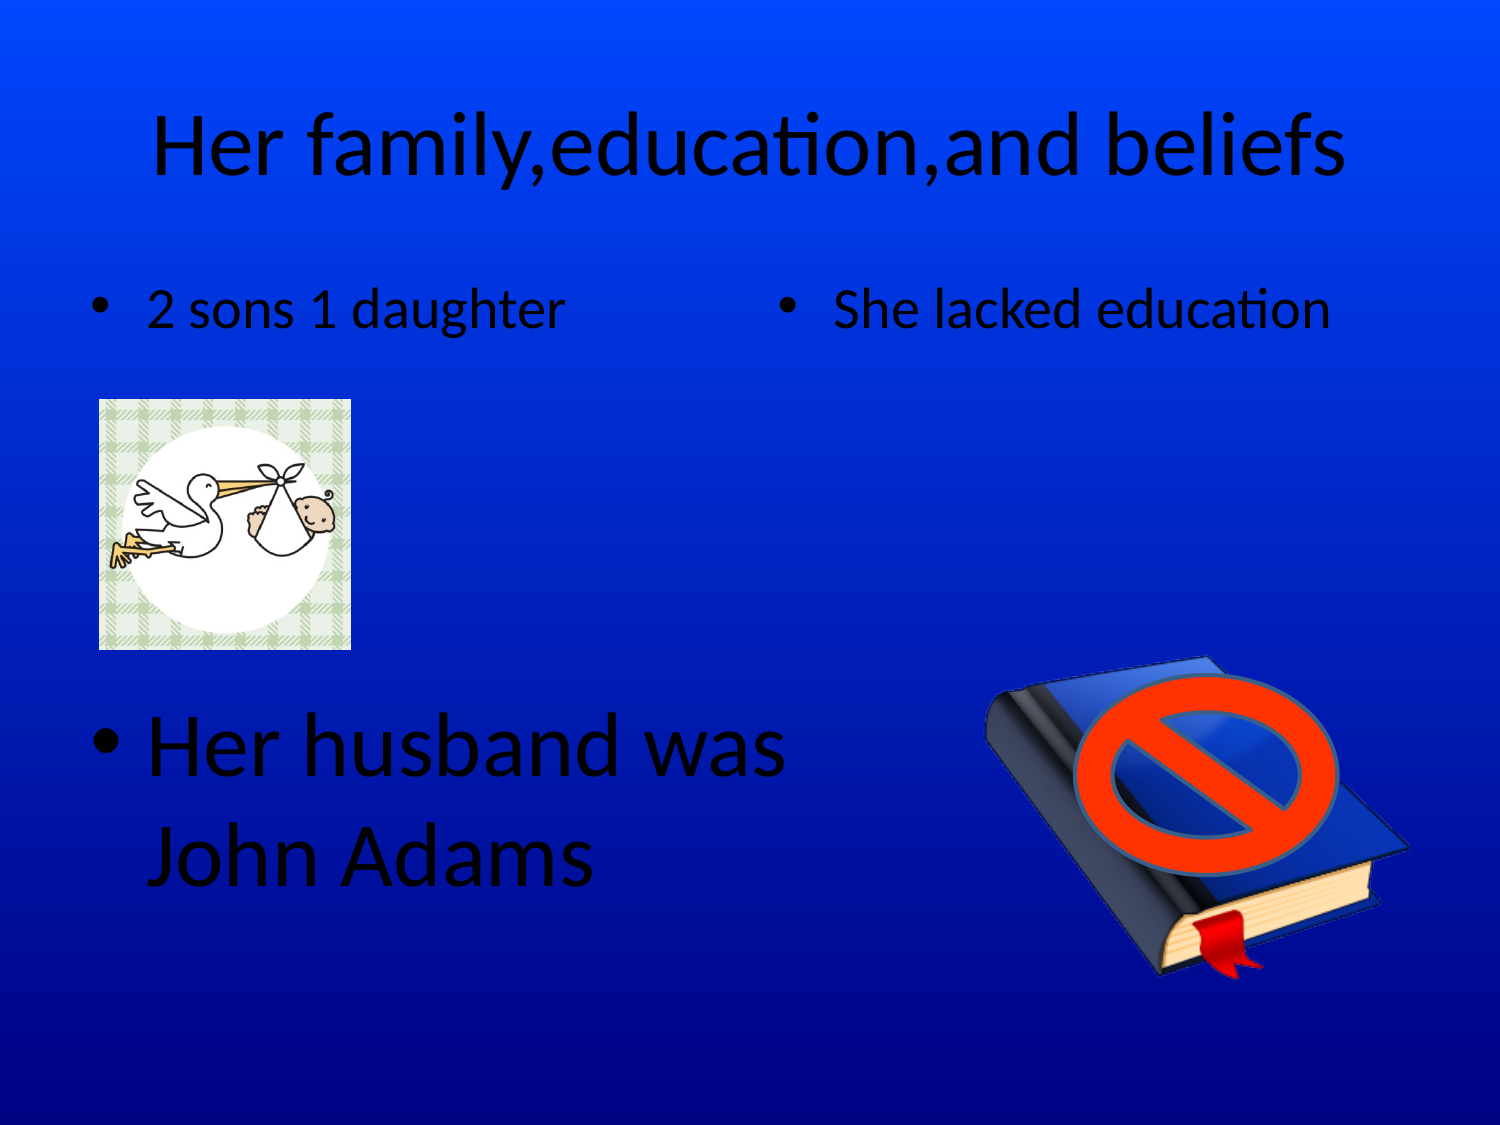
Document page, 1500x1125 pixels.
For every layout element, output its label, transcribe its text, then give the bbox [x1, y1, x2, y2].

list 2 sons 1 daughter Her husband was John Adams [75, 262, 762, 1005]
title Her family,education,and beliefs [75, 45, 1425, 233]
picture [974, 599, 1413, 1038]
list She lacked education [762, 262, 1425, 1005]
picture [99, 399, 351, 651]
